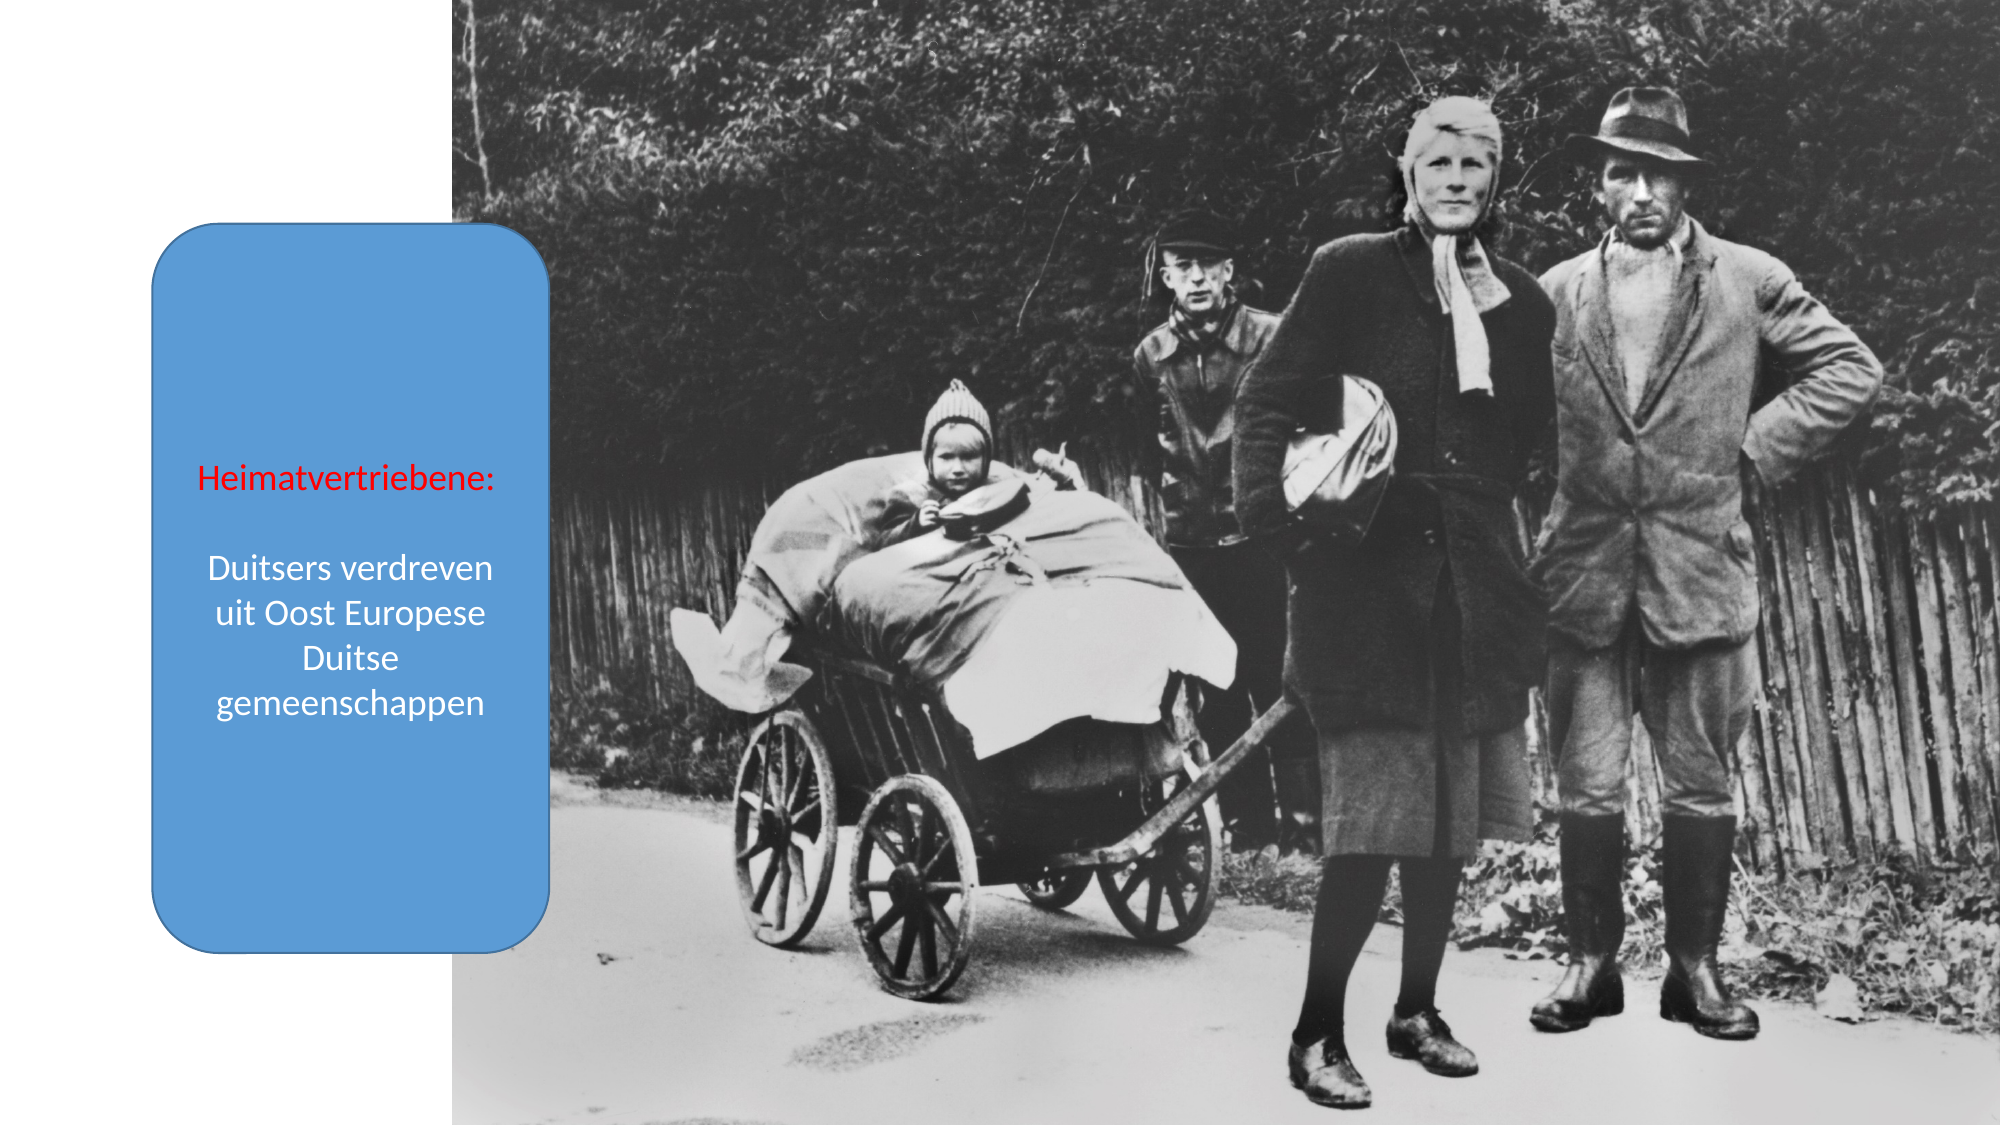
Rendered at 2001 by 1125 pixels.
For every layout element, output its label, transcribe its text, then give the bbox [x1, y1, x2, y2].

text_box Heimatvertriebene: Duitsers verdreven uit Oost Europese Duitse gemeenschappen [151, 222, 452, 955]
picture [452, 0, 2000, 1125]
